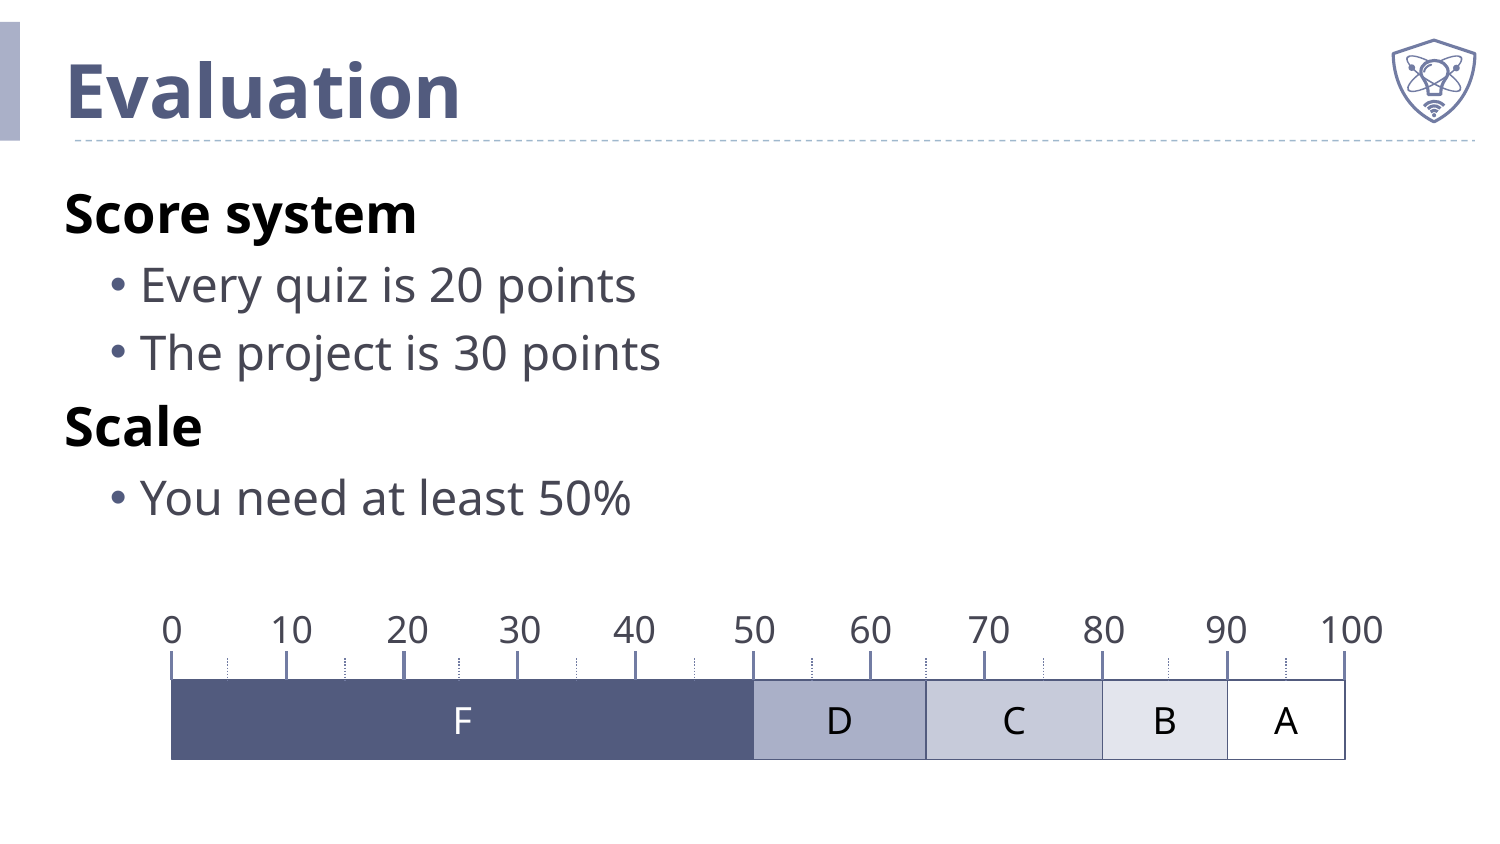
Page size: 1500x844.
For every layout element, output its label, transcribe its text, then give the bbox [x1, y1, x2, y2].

title Evaluation [50, 18, 1475, 141]
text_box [146, 598, 1451, 760]
list Score system Every quiz is 20 points The project is 30 points Scale You need at least 50% [50, 171, 1475, 835]
